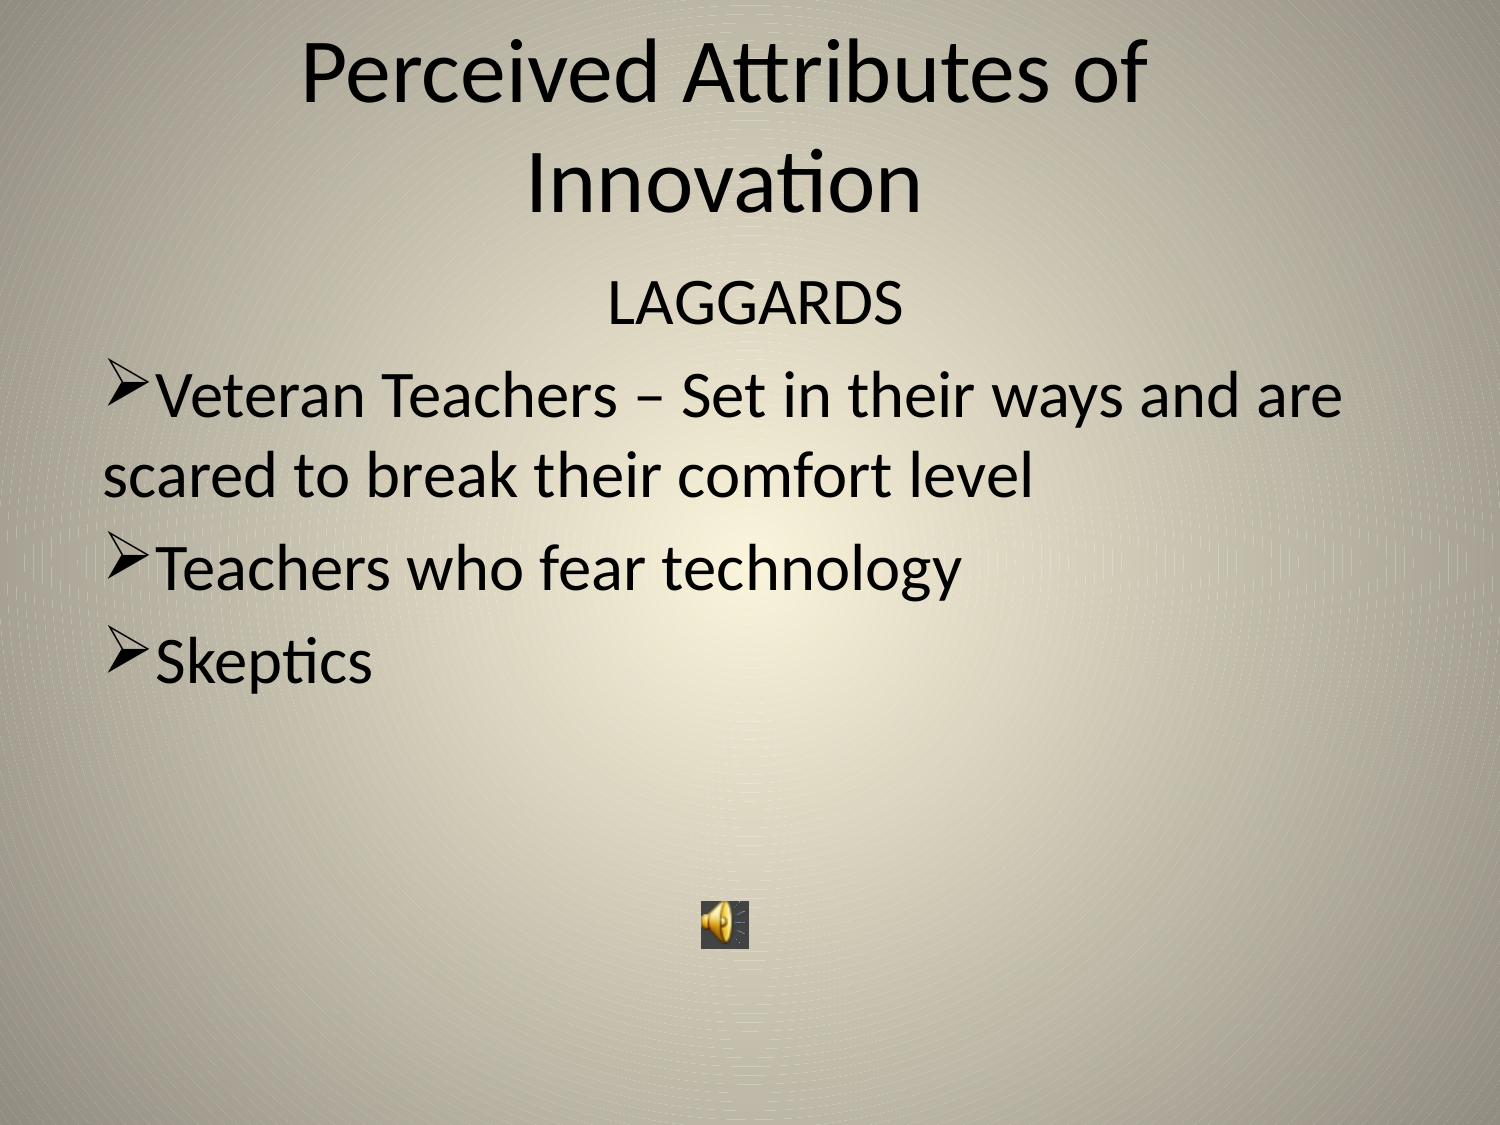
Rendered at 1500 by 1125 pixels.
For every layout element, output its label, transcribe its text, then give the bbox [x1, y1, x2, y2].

title Perceived Attributes of Innovation [87, 0, 1363, 242]
subtitle LAGGARDS Veteran Teachers – Set in their ways and are scared to break their comfort level Teachers who fear technology Skeptics [87, 249, 1425, 1063]
picture [699, 899, 751, 951]
